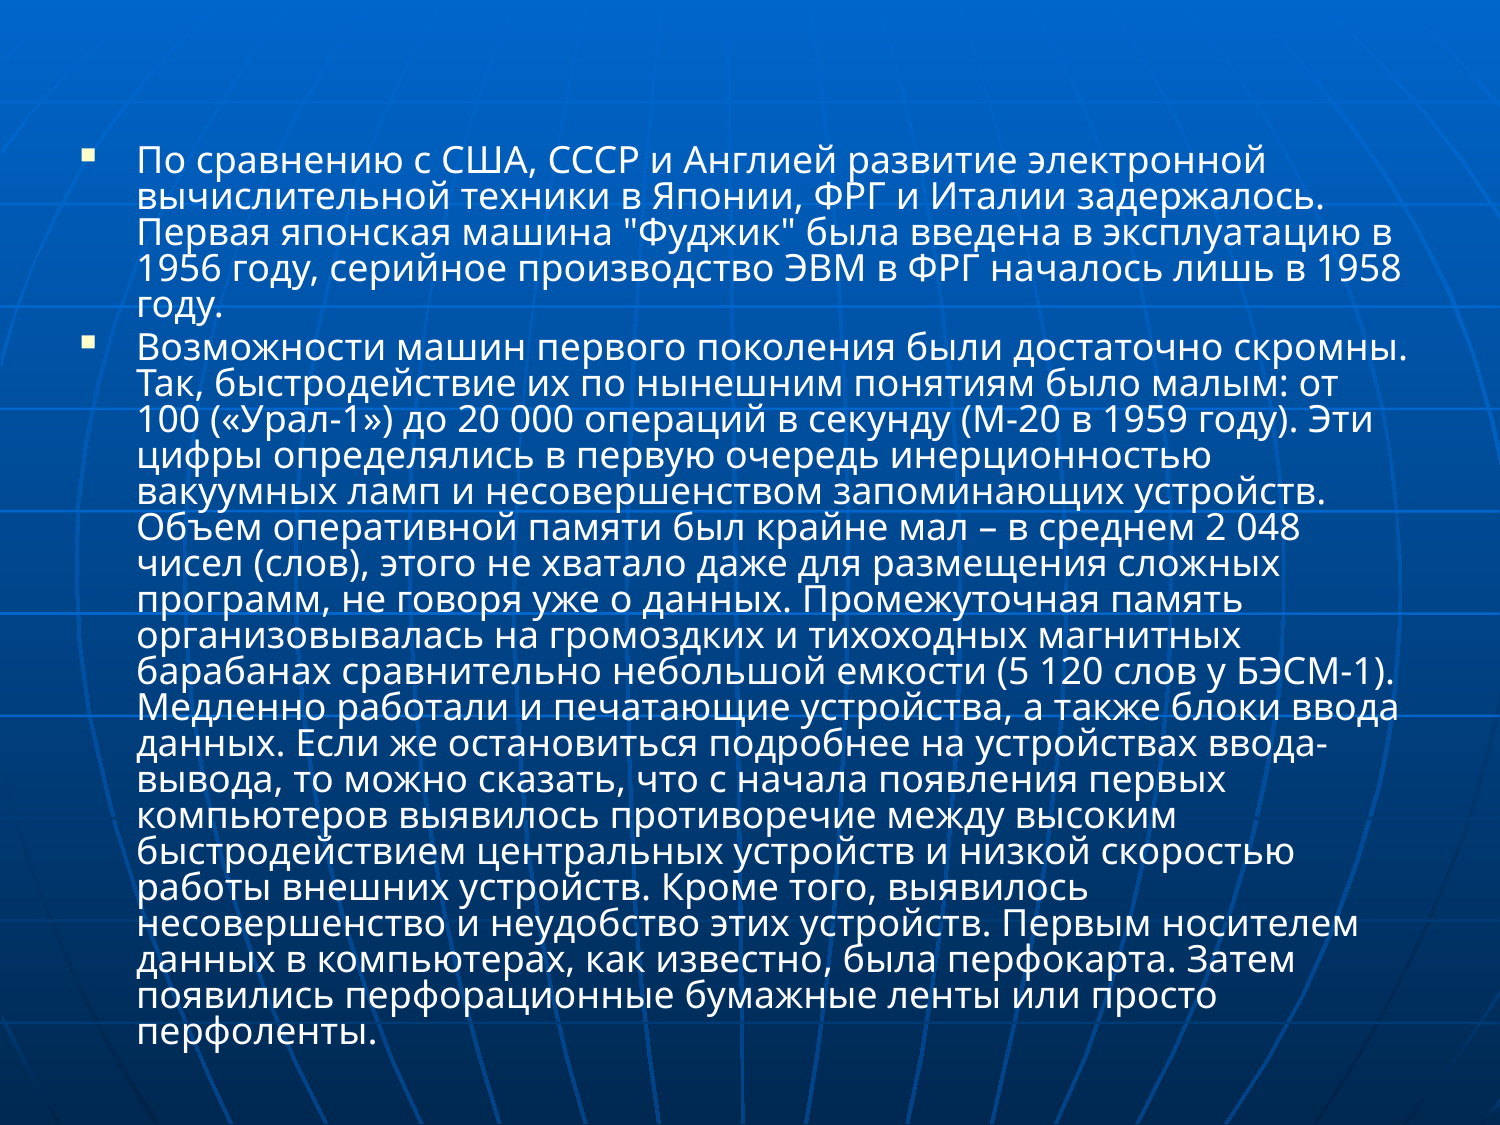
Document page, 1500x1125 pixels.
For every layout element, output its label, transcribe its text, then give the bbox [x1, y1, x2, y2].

list По сравнению с США, СССР и Англией развитие электронной вычислительной техники в Японии, ФРГ и Италии задержалось. Первая японская машина "Фуджик" была введена в эксплуатацию в 1956 году, серийное производство ЭВМ в ФРГ началось лишь в 1958 году. Возможности машин первого поколения были достаточно скромны. Так, быстродействие их по нынешним понятиям было малым: от 100 («Урал-1») до 20 000 операций в секунду (М-20 в 1959 году). Эти цифры определялись в первую очередь инерционностью вакуумных ламп и несовершенством запоминающих устройств. Объем оперативной памяти был крайне мал – в среднем 2 048 чисел (слов), этого не хватало даже для размещения сложных программ, не говоря уже о данных. Промежуточная память организовывалась на громоздких и тихоходных магнитных барабанах сравнительно небольшой емкости (5 120 слов у БЭСМ-1). Медленно работали и печатающие устройства, а также блоки ввода данных. Если же остановиться подробнее на устройствах ввода-вывода, то можно сказать, что с начала появления первых компьютеров выявилось противоречие между высоким быстродействием центральных устройств и низкой скоростью работы внешних устройств. Кроме того, выявилось несовершенство и неудобство этих устройств. Первым носителем данных в компьютерах, как известно, была перфокарта. Затем появились перфорационные бумажные ленты или просто перфоленты. [64, 136, 1426, 1089]
